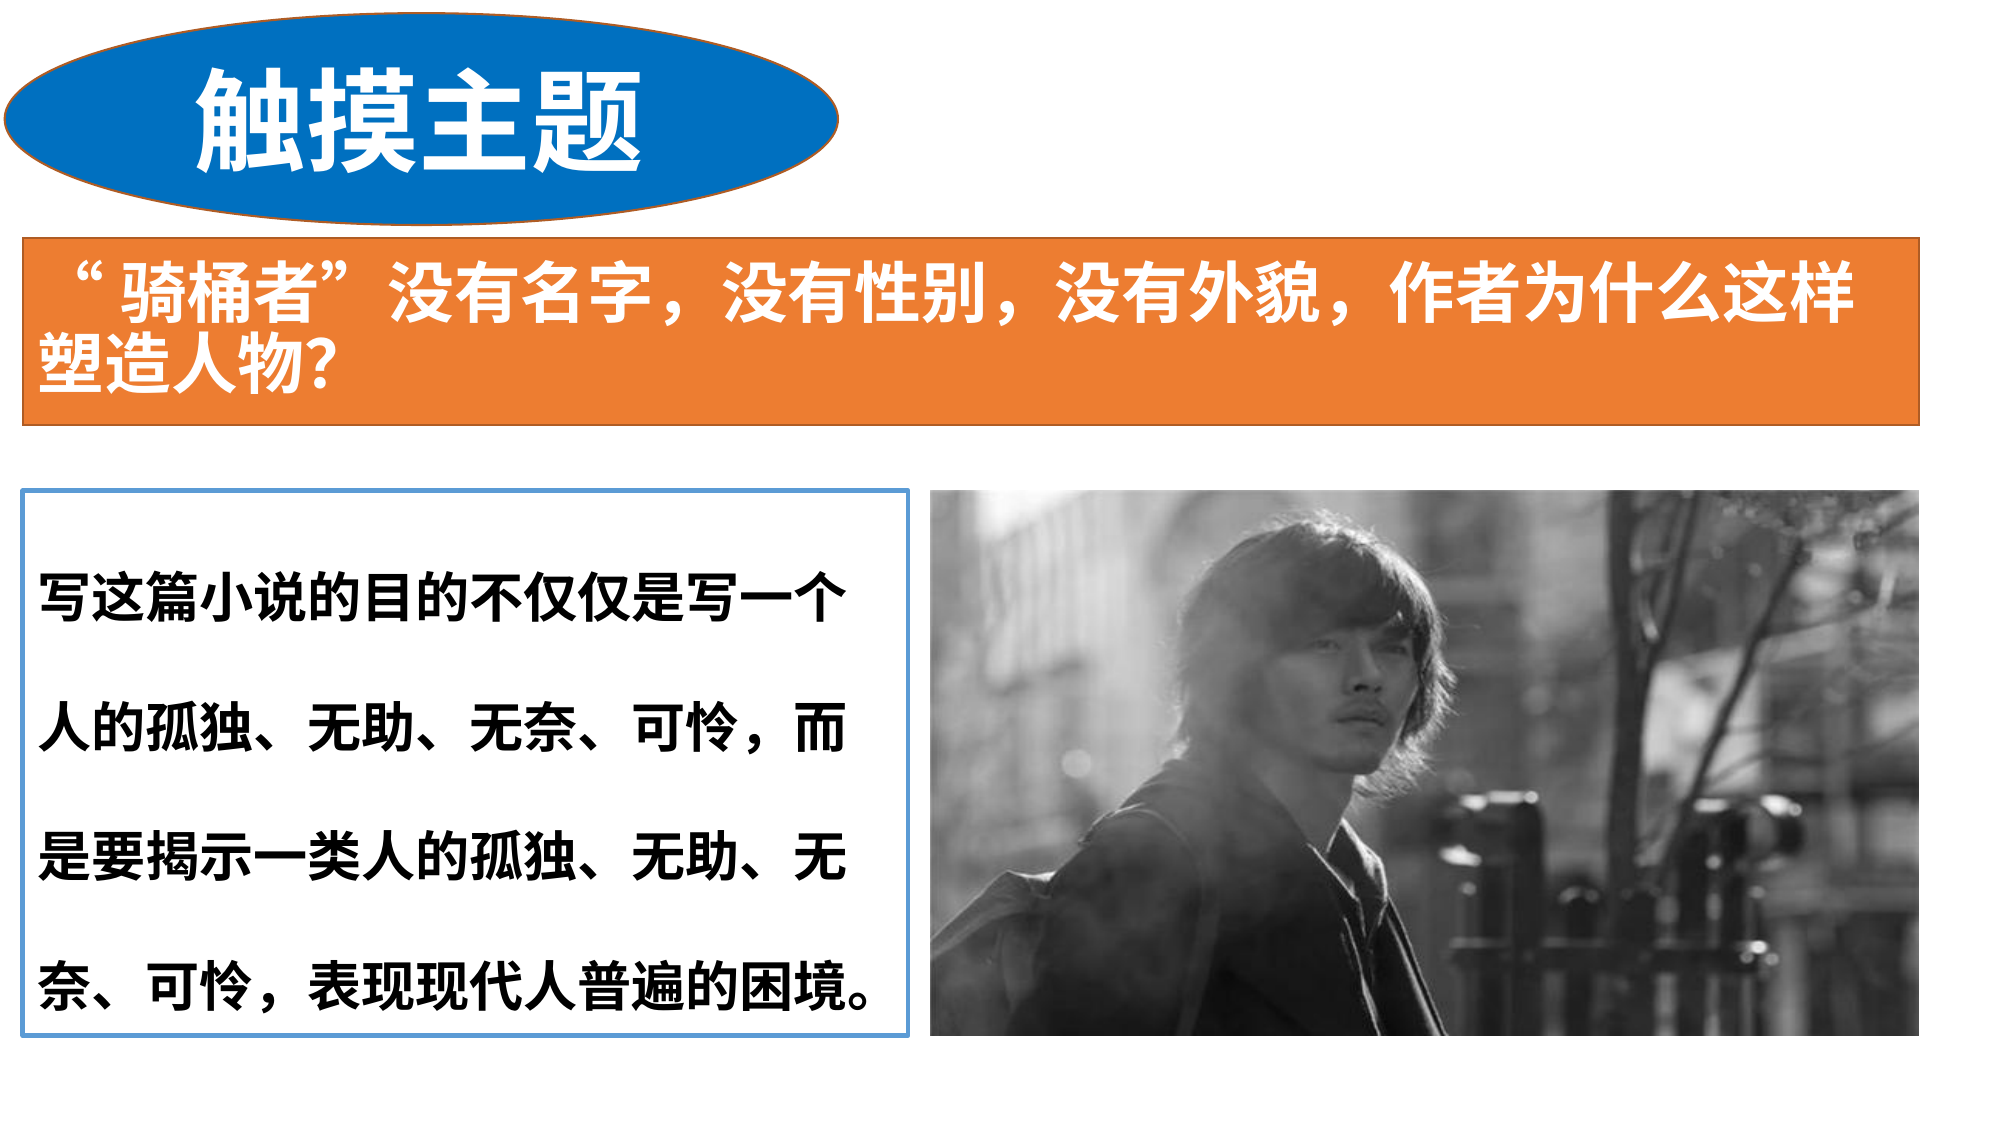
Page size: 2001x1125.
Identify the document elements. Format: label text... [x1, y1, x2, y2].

picture [929, 490, 1919, 1036]
title “骑桶者”没有名字，没有性别，没有外貌，作者为什么这样塑造人物？ [22, 237, 1920, 426]
list 写这篇小说的目的不仅仅是写一个人的孤独、无助、无奈、可怜，而是要揭示一类人的孤独、无助、无奈、可怜，表现现代人普遍的困境。 [22, 490, 909, 1036]
text_box 触摸主题 [3, 12, 840, 227]
